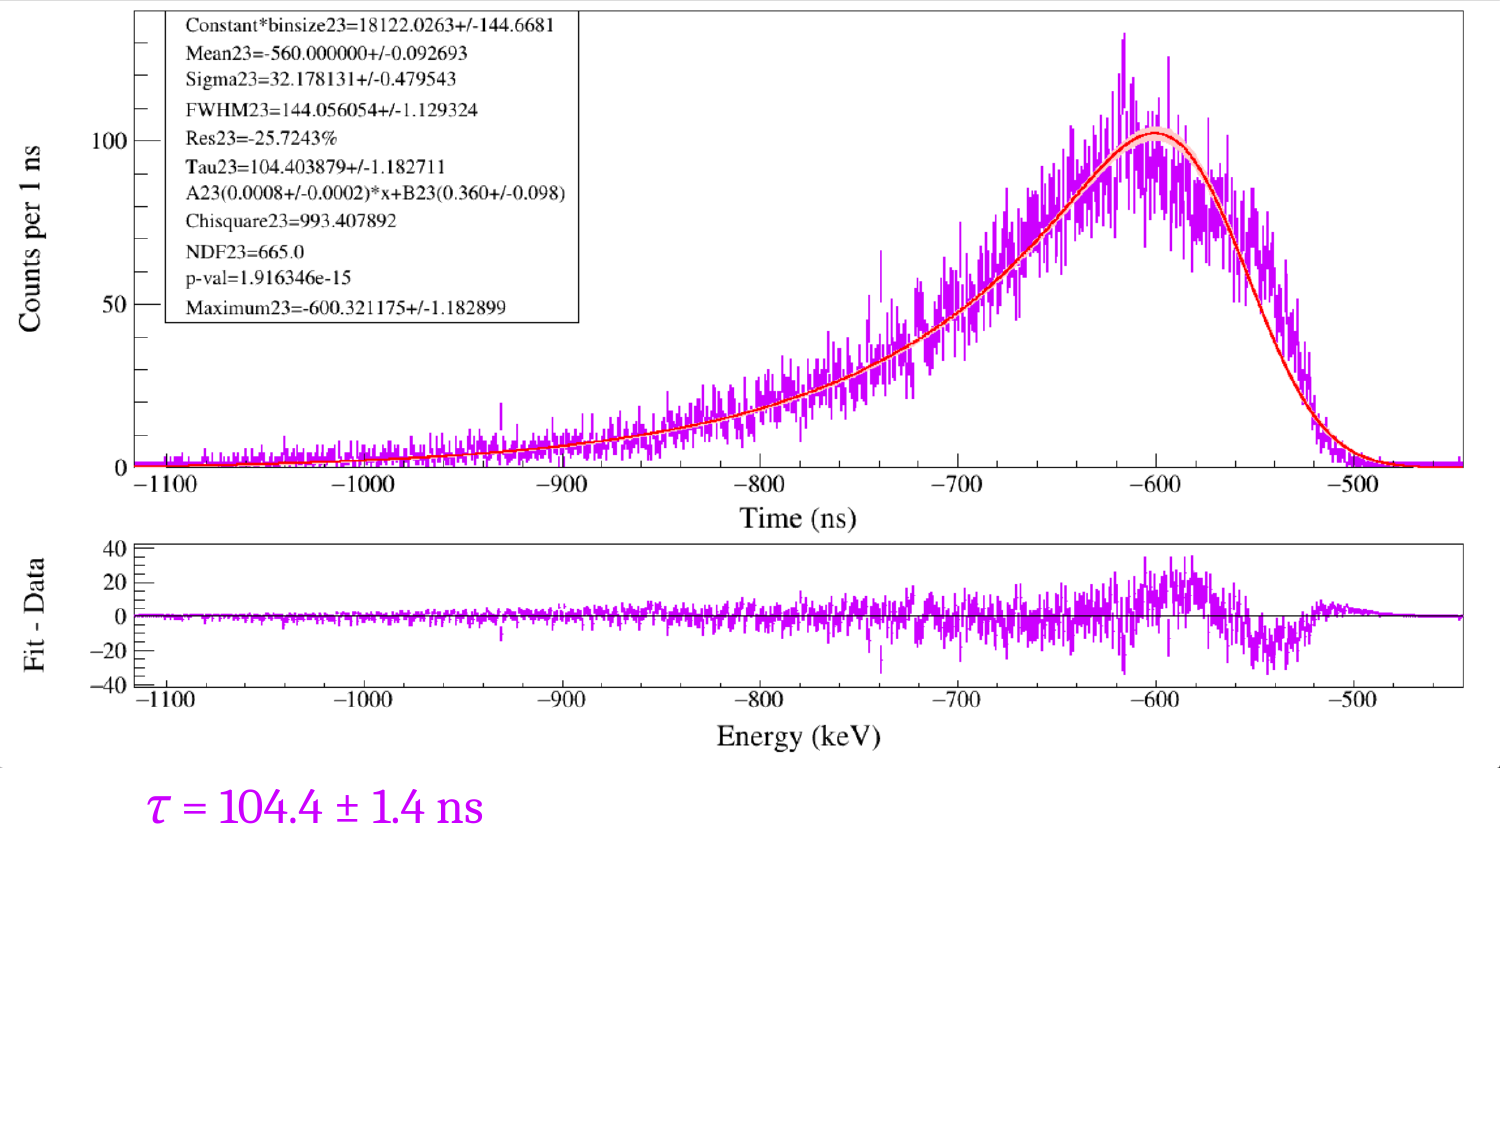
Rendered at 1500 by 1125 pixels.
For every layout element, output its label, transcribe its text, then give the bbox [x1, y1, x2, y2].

text_box τ = 104.4 ± 1.4 ns [130, 768, 499, 841]
picture [0, 0, 1500, 768]
